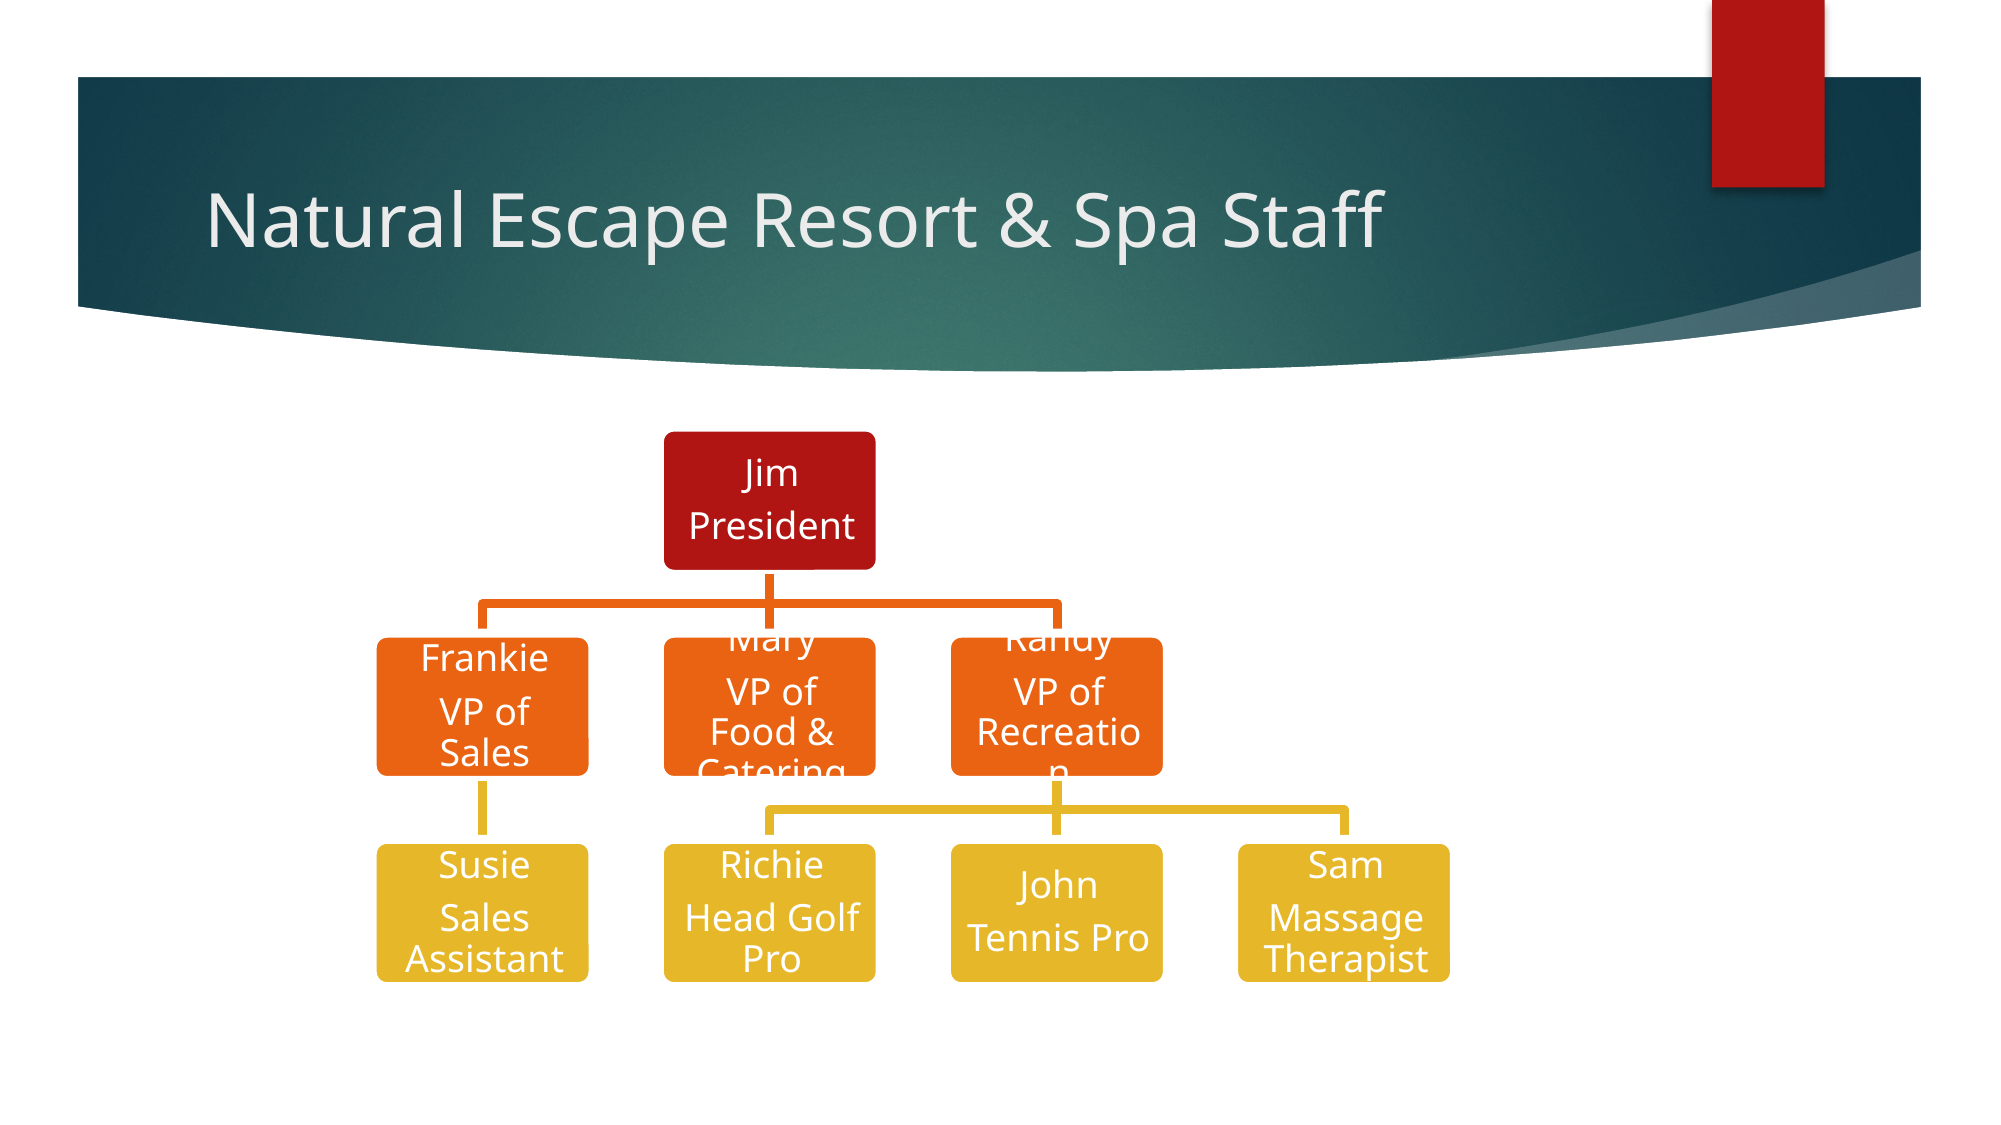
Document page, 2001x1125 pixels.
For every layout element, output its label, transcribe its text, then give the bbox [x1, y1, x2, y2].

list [188, 426, 1638, 988]
title Natural Escape Resort & Spa Staff [189, 159, 1638, 276]
